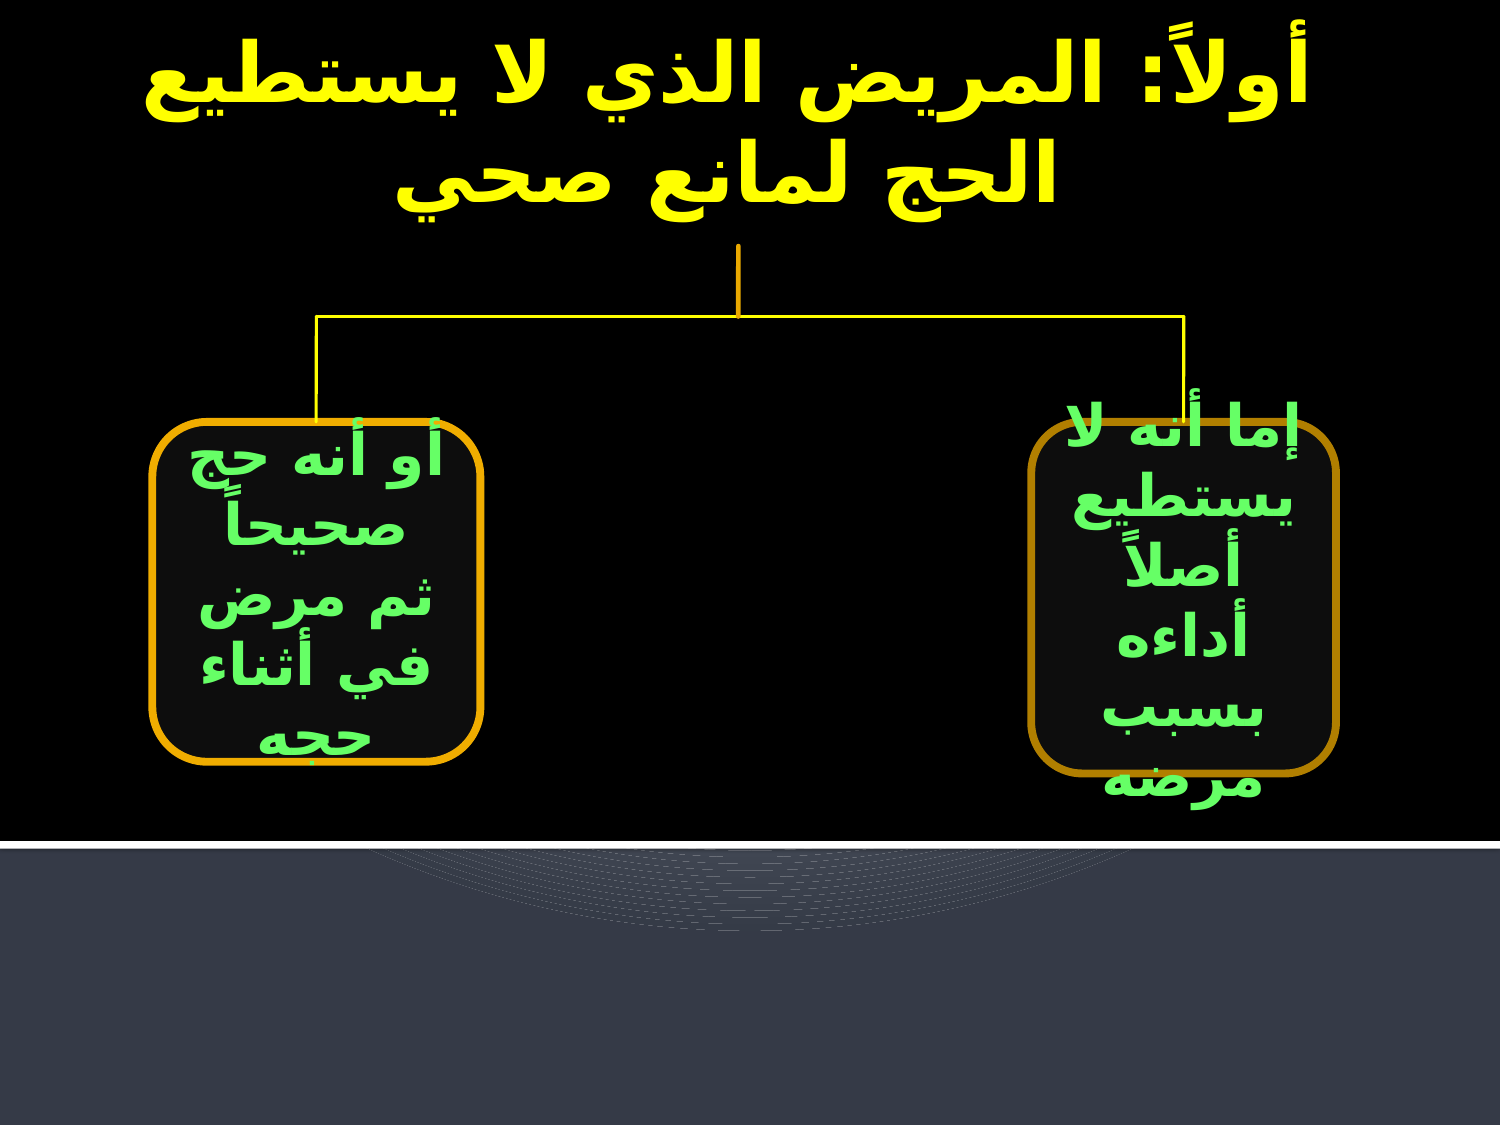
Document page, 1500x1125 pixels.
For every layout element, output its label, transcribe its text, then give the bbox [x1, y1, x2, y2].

subtitle أولاً: المريض الذي لا يستطيع الحج لمانع صحي [58, 70, 1384, 270]
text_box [316, 246, 1184, 422]
text_box أو أنه حج صحيحاً ثم مرض في أثناء حجه [148, 417, 485, 766]
text_box إما أنه لا يستطيع أصلاً أداءه بسبب مرضه [1027, 417, 1340, 778]
